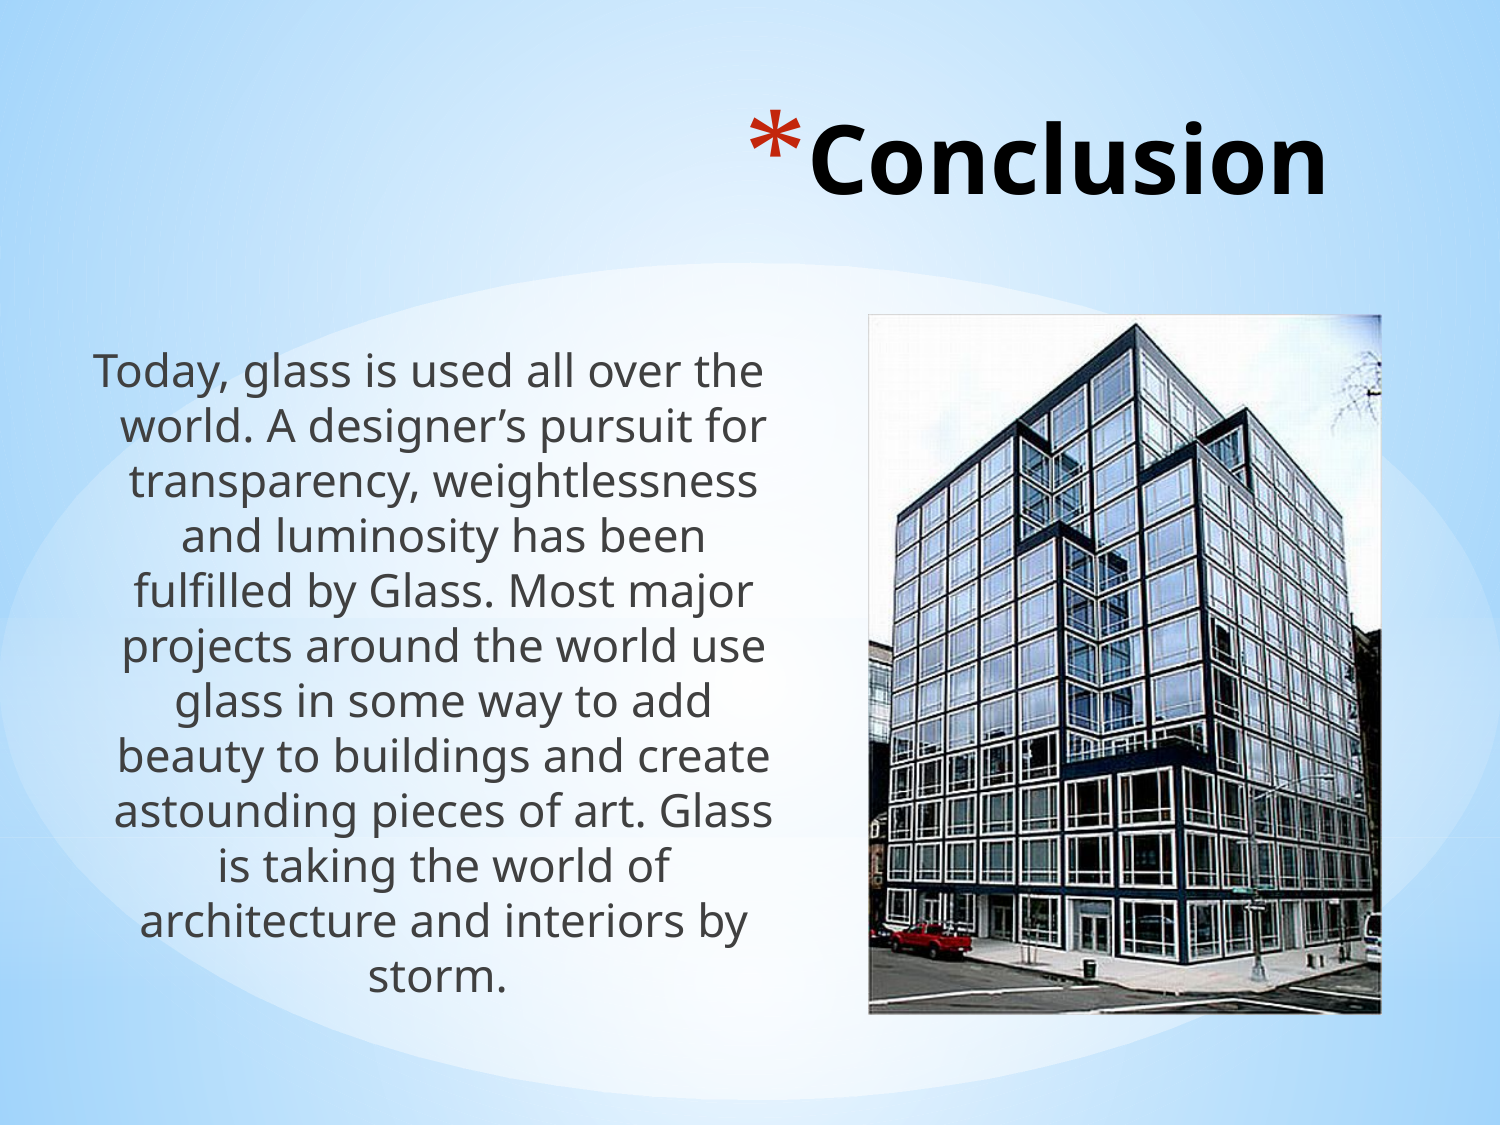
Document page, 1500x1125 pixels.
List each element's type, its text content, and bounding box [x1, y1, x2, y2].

title Conclusion [277, 91, 1346, 279]
picture [867, 314, 1382, 1016]
list Today, glass is used all over the world. A designer’s pursuit for transparency, weightlessness and luminosity has been fulfilled by Glass. Most major projects around the world use glass in some way to add beauty to buildings and create astounding pieces of art. Glass is taking the world of architecture and interiors by storm. [52, 334, 798, 1059]
